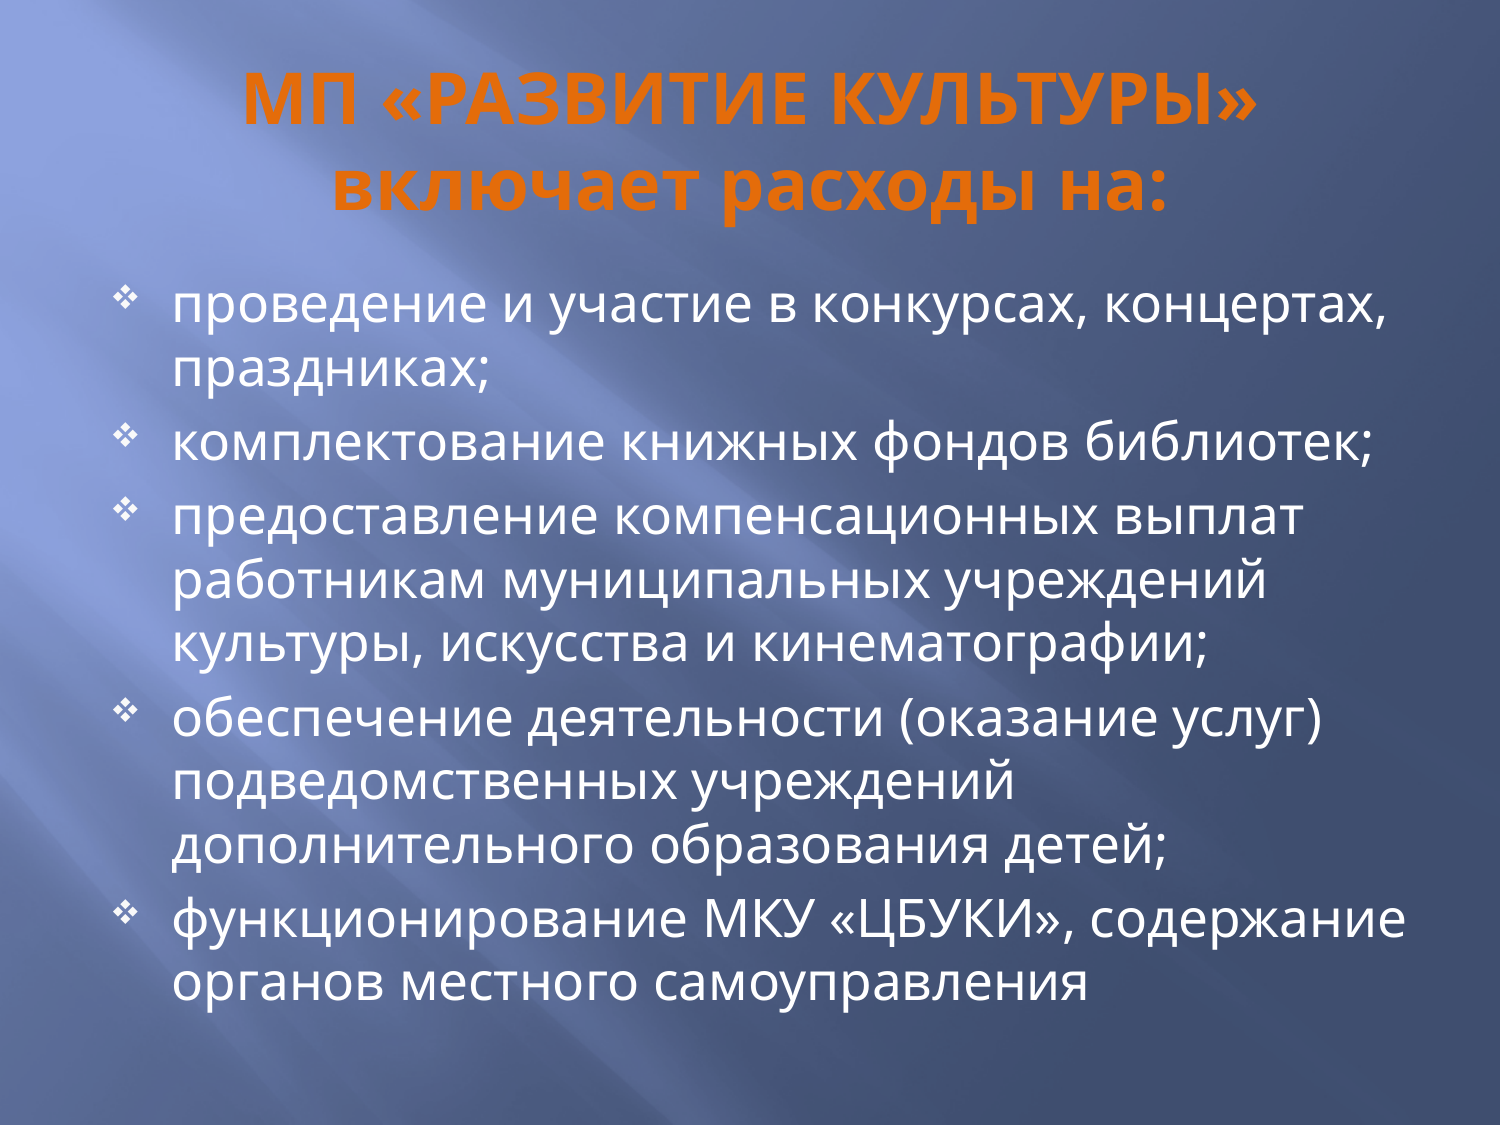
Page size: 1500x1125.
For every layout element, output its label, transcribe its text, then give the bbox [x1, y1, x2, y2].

title МП «РАЗВИТИЕ КУЛЬТУРЫ» включает расходы на: [75, 45, 1425, 233]
list проведение и участие в конкурсах, концертах, праздниках; комплектование книжных фондов библиотек; предоставление компенсационных выплат работникам муниципальных учреждений культуры, искусства и кинематографии; обеспечение деятельности (оказание услуг) подведомственных учреждений дополнительного образования детей; функционирование МКУ «ЦБУКИ», содержание органов местного самоуправления [75, 262, 1425, 1035]
